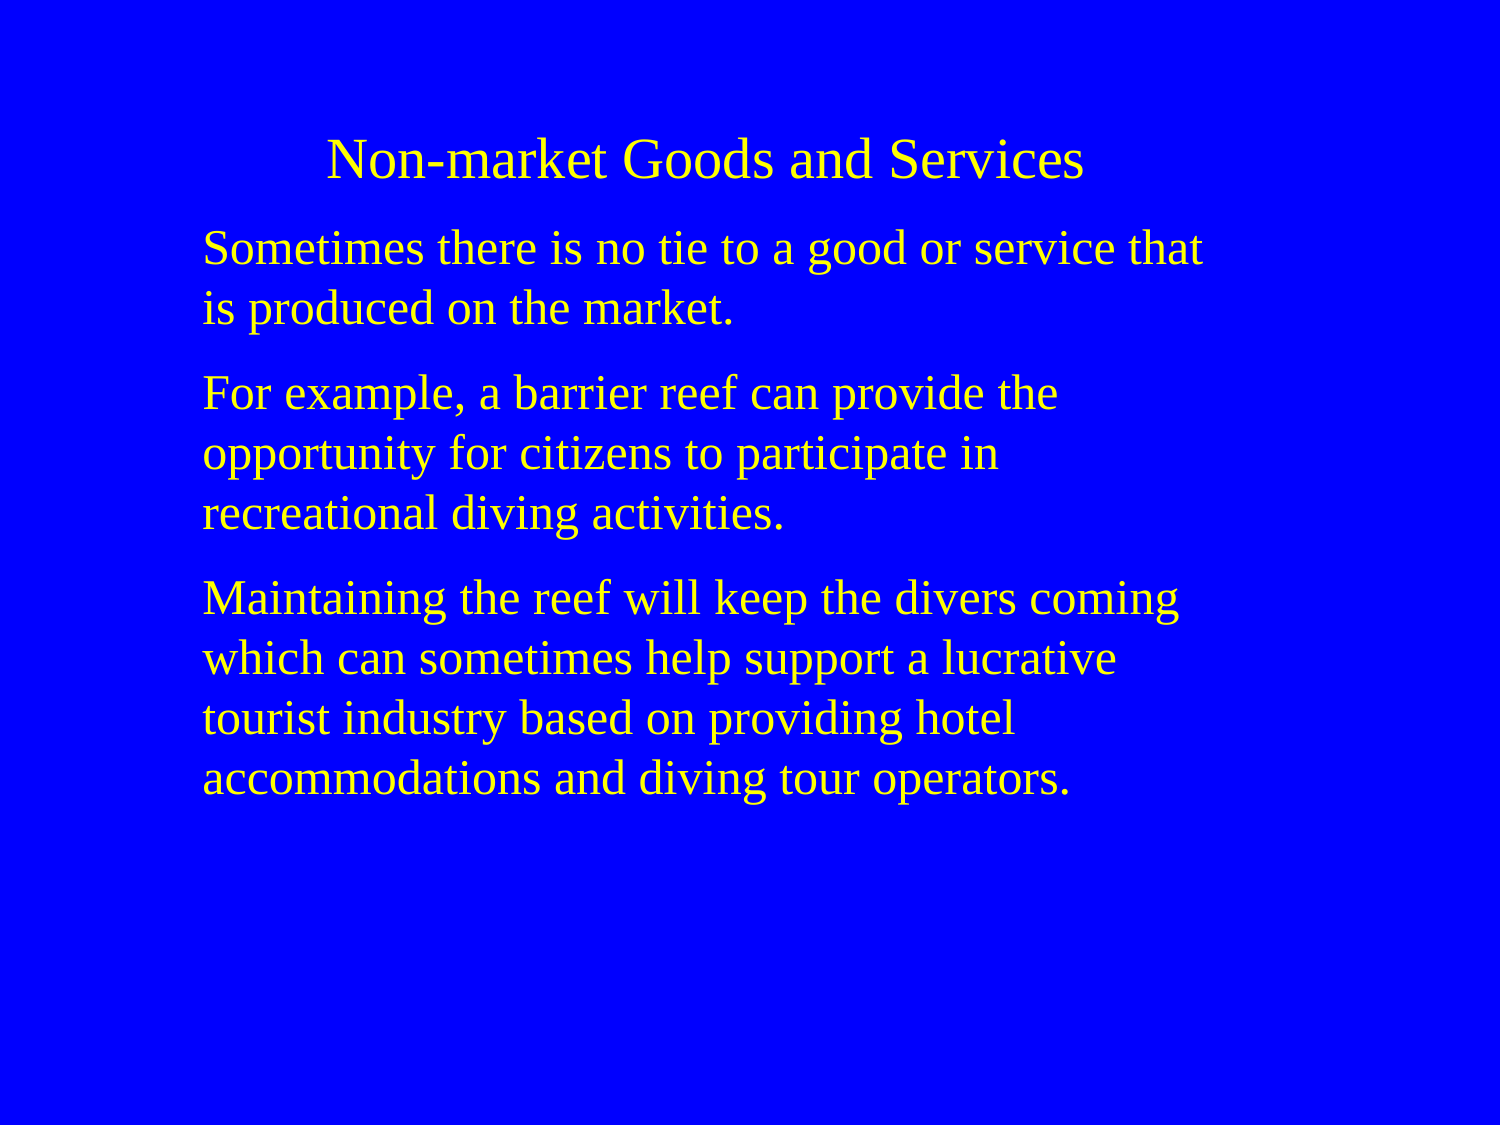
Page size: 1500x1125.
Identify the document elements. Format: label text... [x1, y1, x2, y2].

text_box Non-market Goods and Services Sometimes there is no tie to a good or service that is produced on the market. For example, a barrier reef can provide the opportunity for citizens to participate in recreational diving activities. Maintaining the reef will keep the divers coming which can sometimes help support a lucrative tourist industry based on providing hotel accommodations and diving tour operators. [187, 112, 1225, 898]
